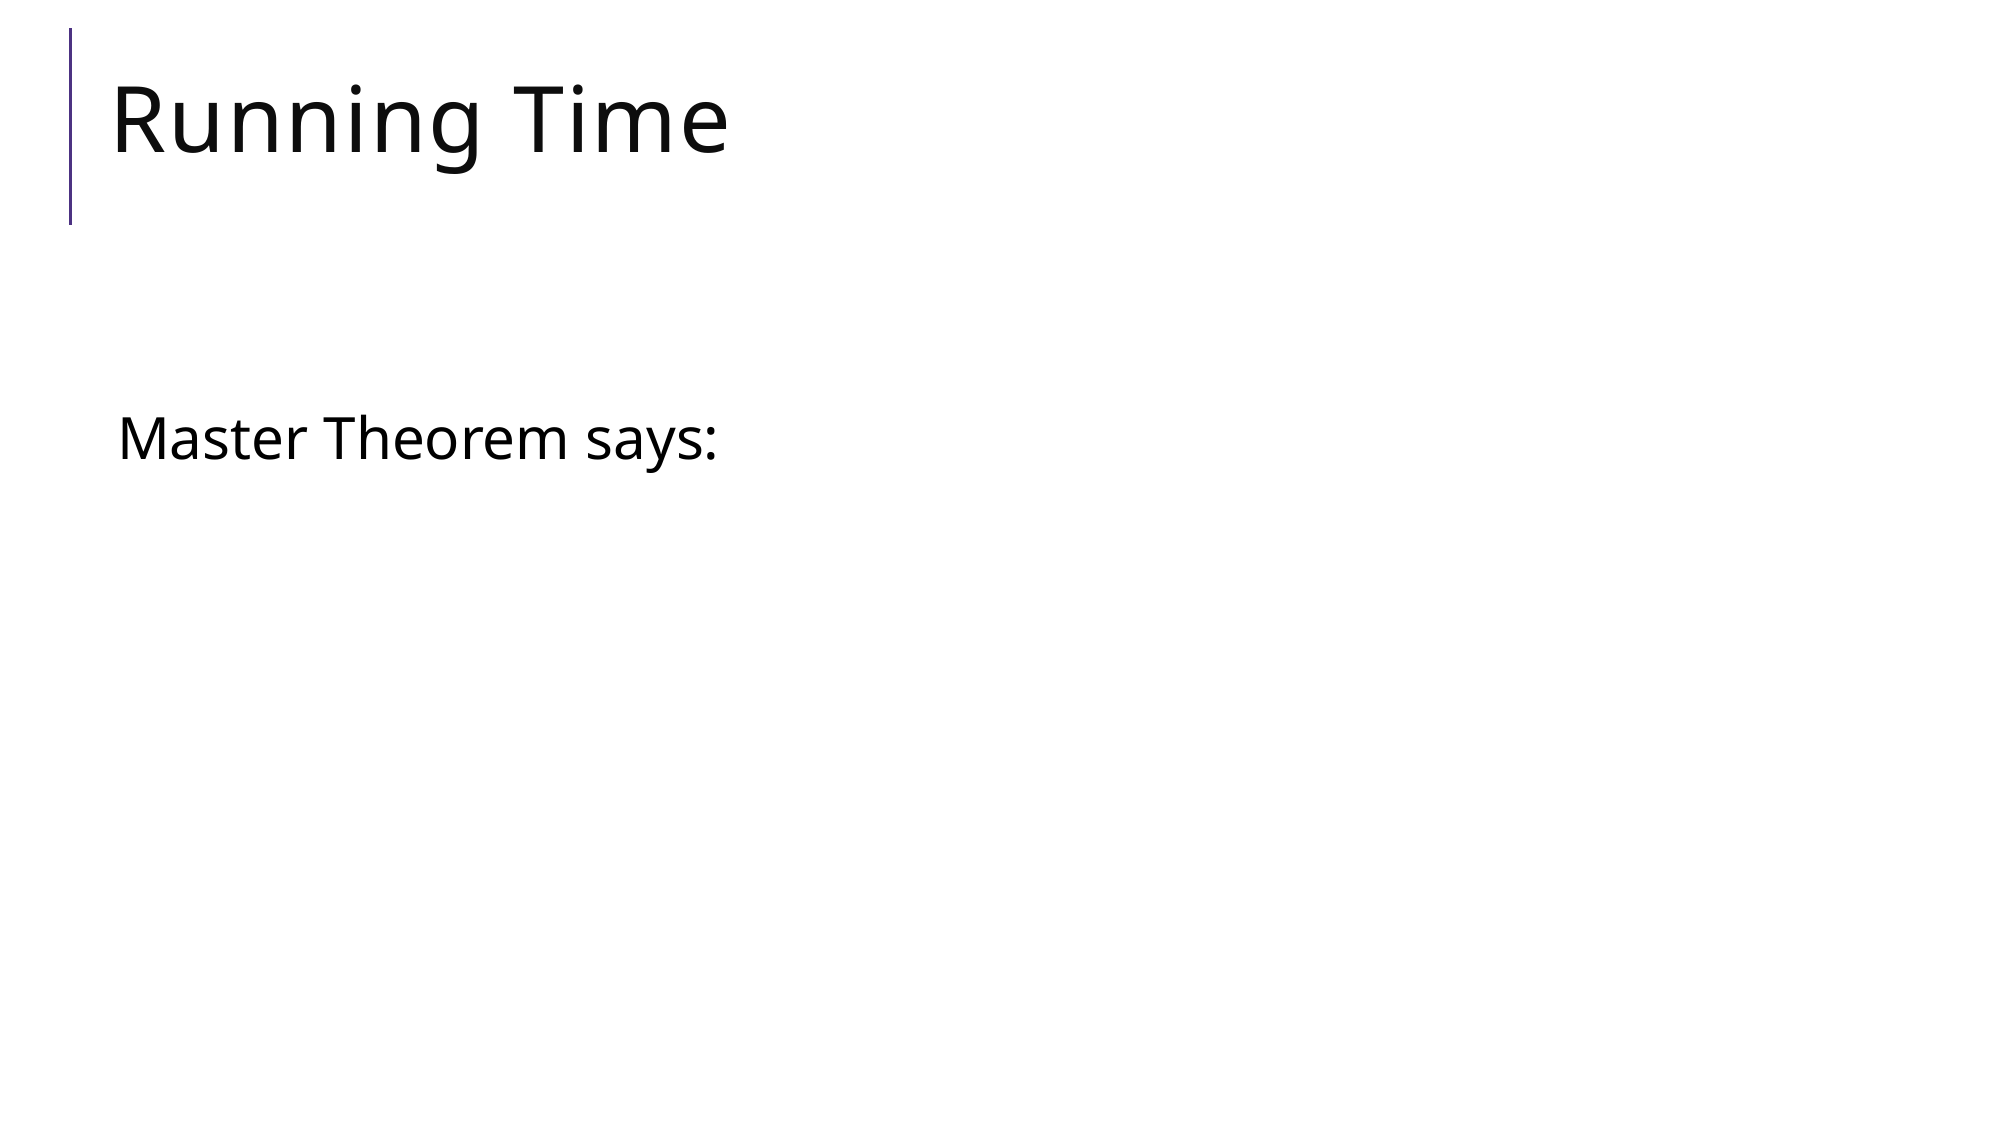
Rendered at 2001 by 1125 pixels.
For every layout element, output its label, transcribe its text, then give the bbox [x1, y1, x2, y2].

title Running Time [94, 43, 1930, 210]
